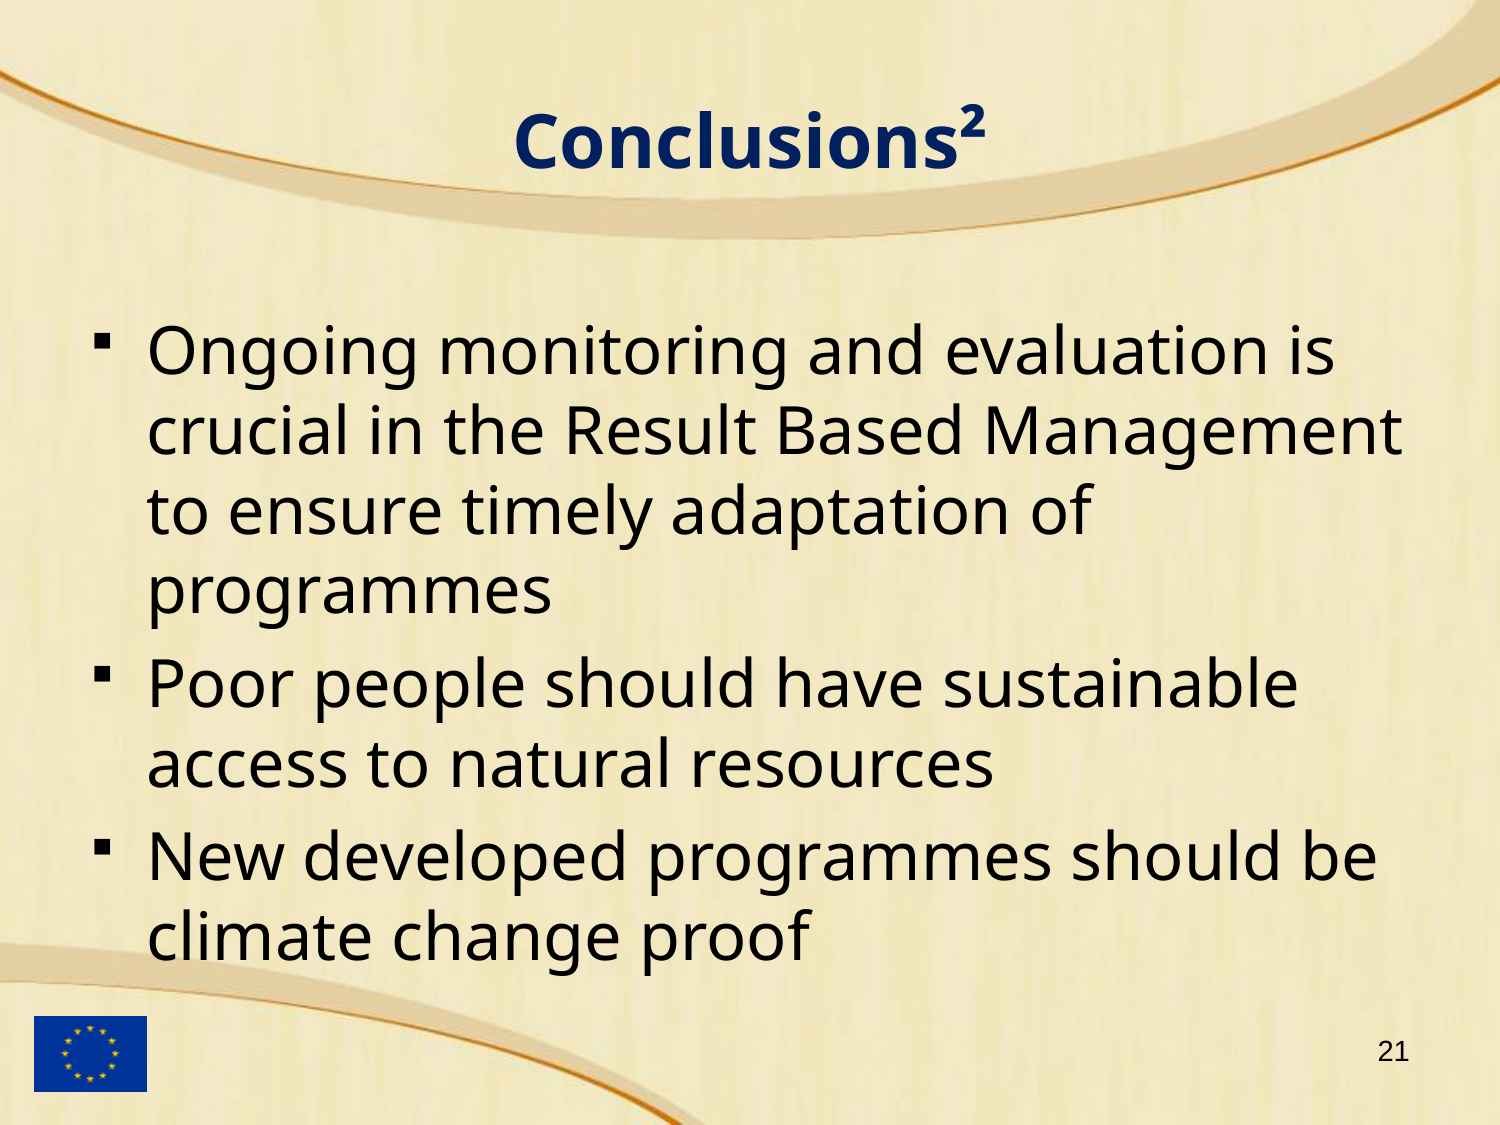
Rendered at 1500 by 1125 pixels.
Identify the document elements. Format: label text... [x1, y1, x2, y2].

list Ongoing monitoring and evaluation is crucial in the Result Based Management to ensure timely adaptation of programmes Poor people should have sustainable access to natural resources New developed programmes should be climate change proof [74, 299, 1426, 1006]
slide_number 21 [1074, 1024, 1426, 1103]
picture [0, 0, 1500, 1125]
title Conclusions² [74, 44, 1426, 233]
